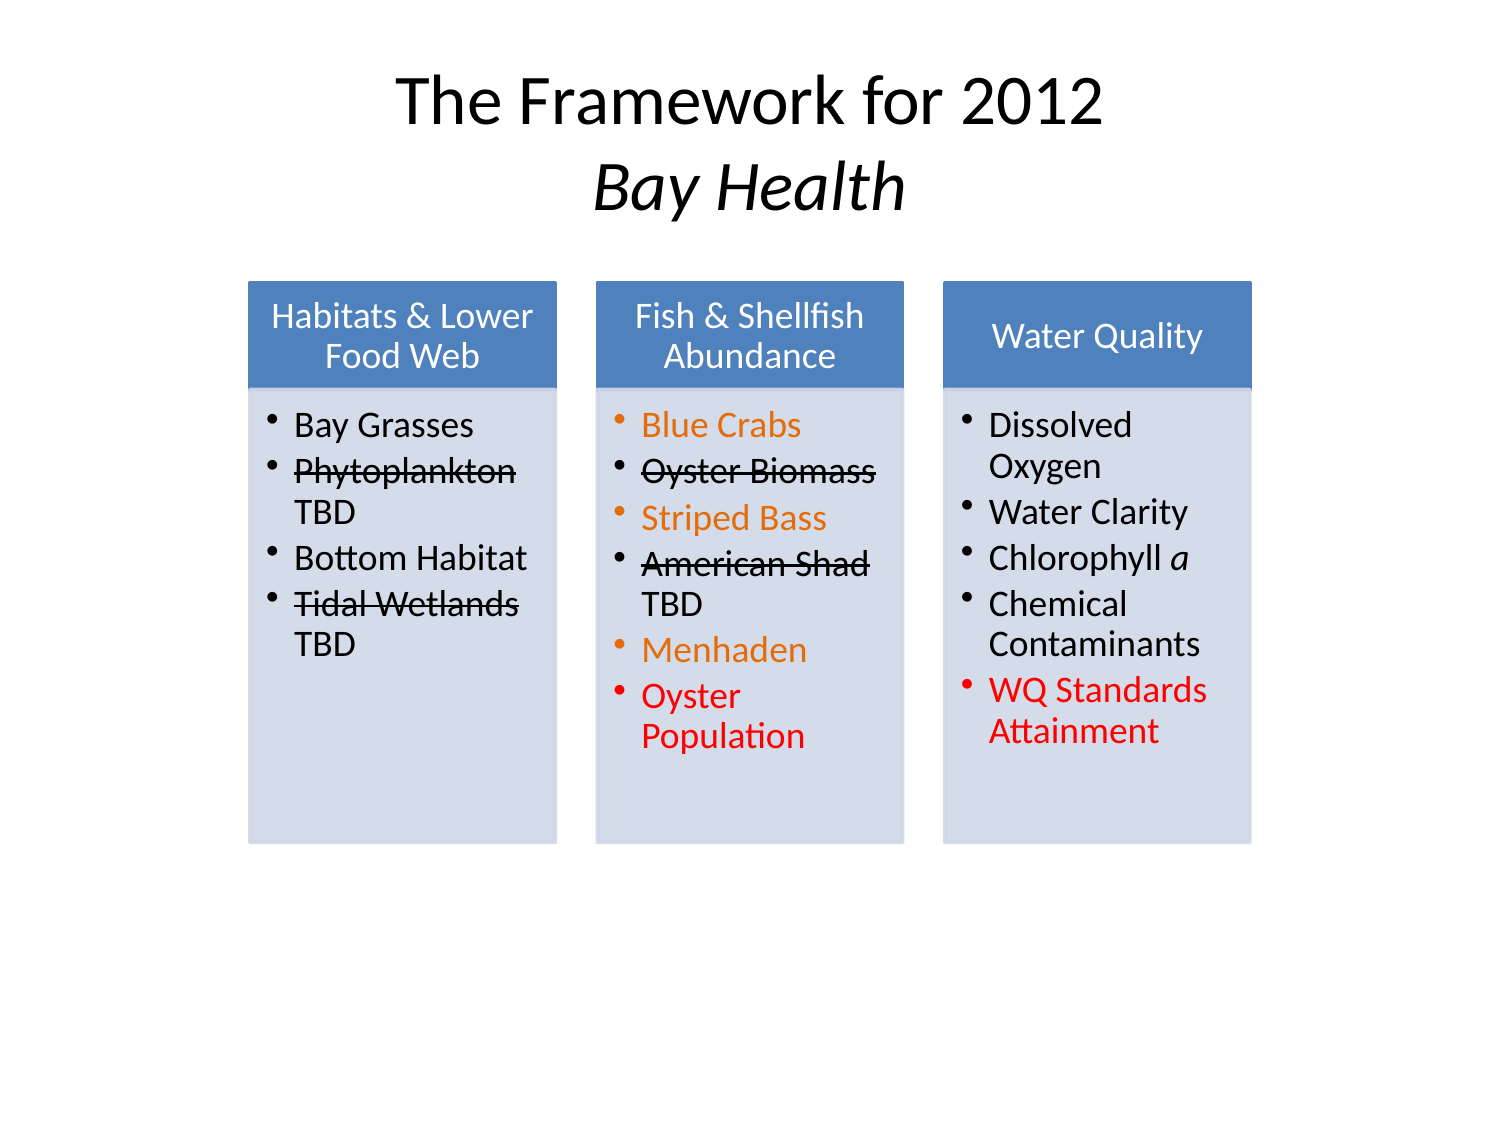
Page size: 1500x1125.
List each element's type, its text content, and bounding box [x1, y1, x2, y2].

title The Framework for 2012 Bay Health [75, 45, 1425, 233]
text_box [249, 228, 1251, 897]
